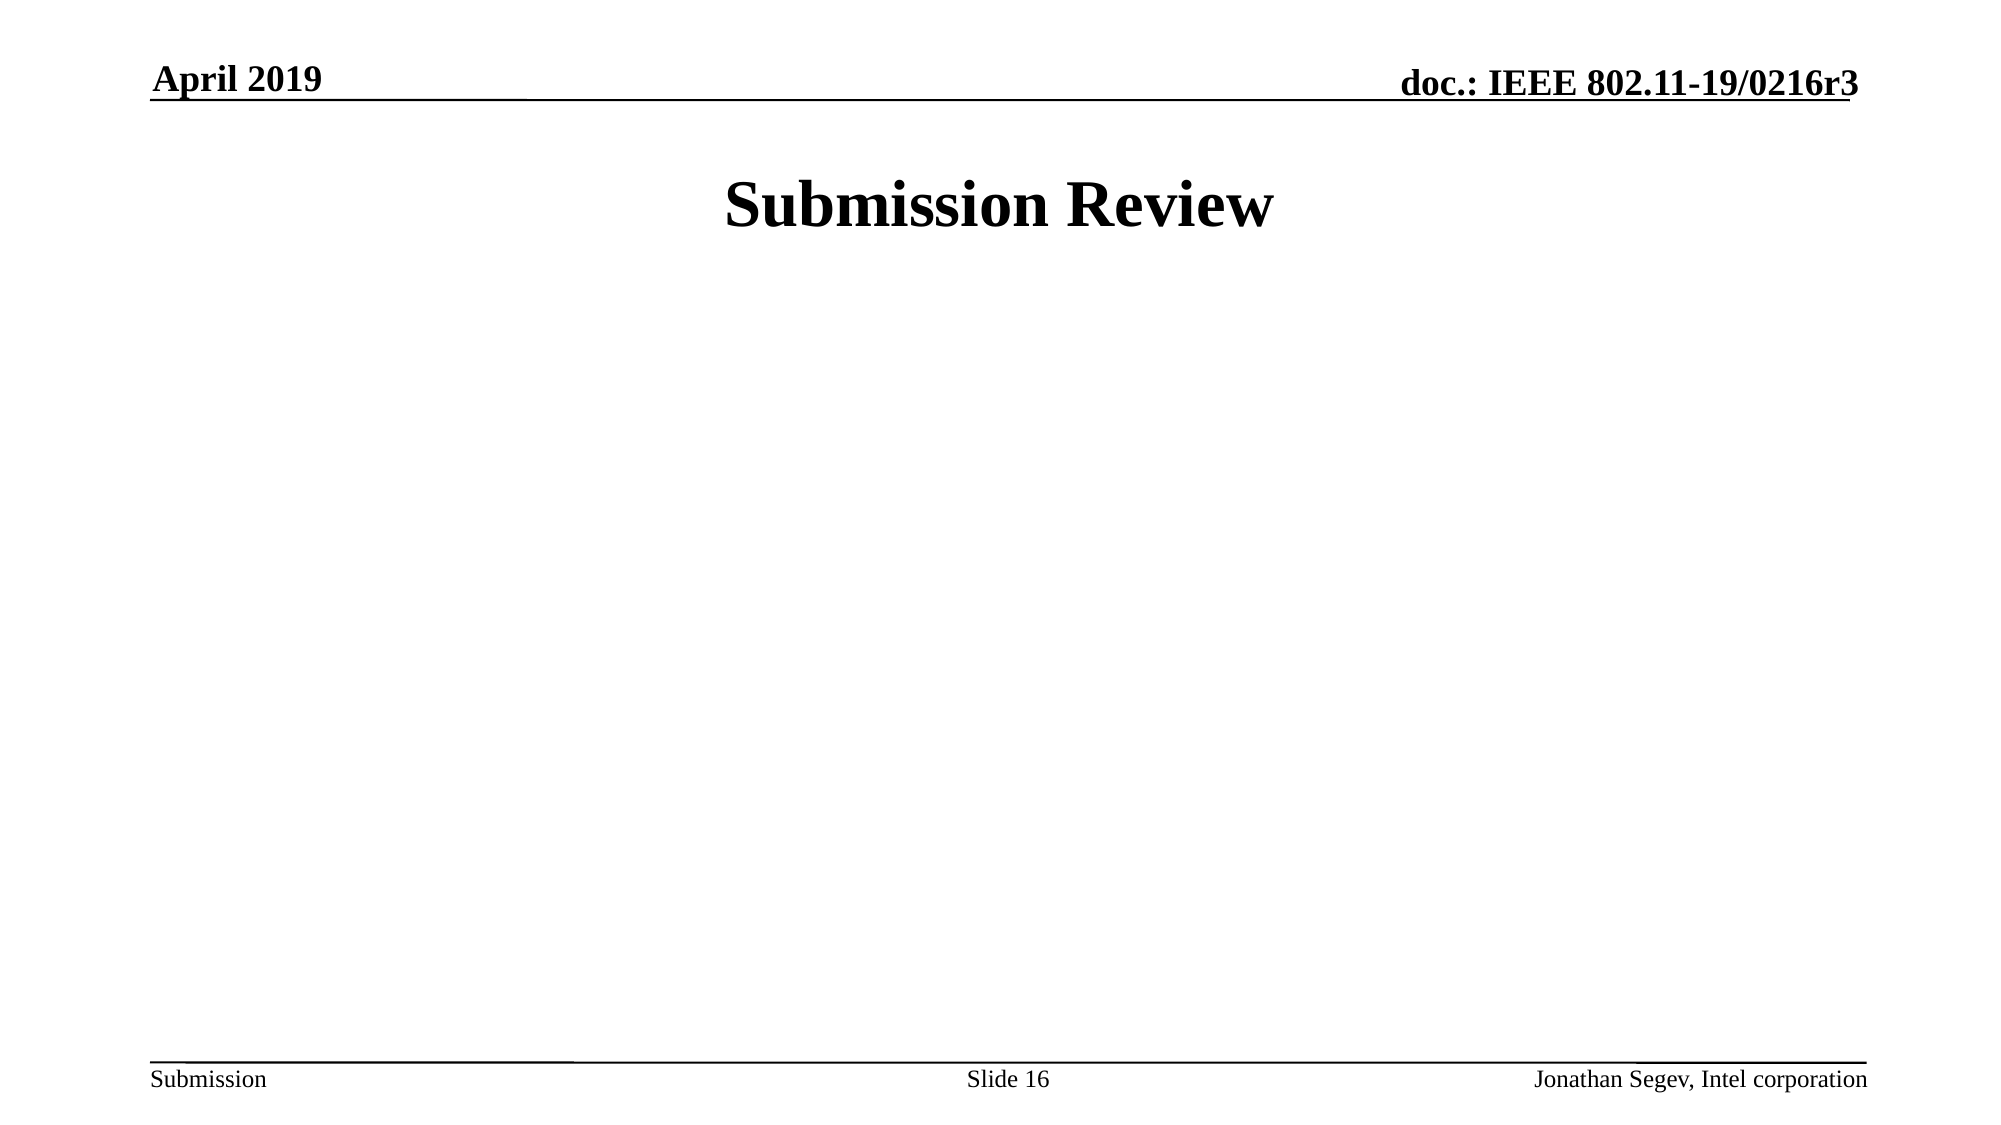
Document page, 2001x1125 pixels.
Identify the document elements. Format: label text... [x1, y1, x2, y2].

title Submission Review [149, 112, 1850, 288]
slide_number Slide 16 [950, 1061, 1067, 1123]
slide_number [152, 54, 563, 100]
footer Jonathan Segev, Intel corporation [1171, 1061, 1869, 1093]
